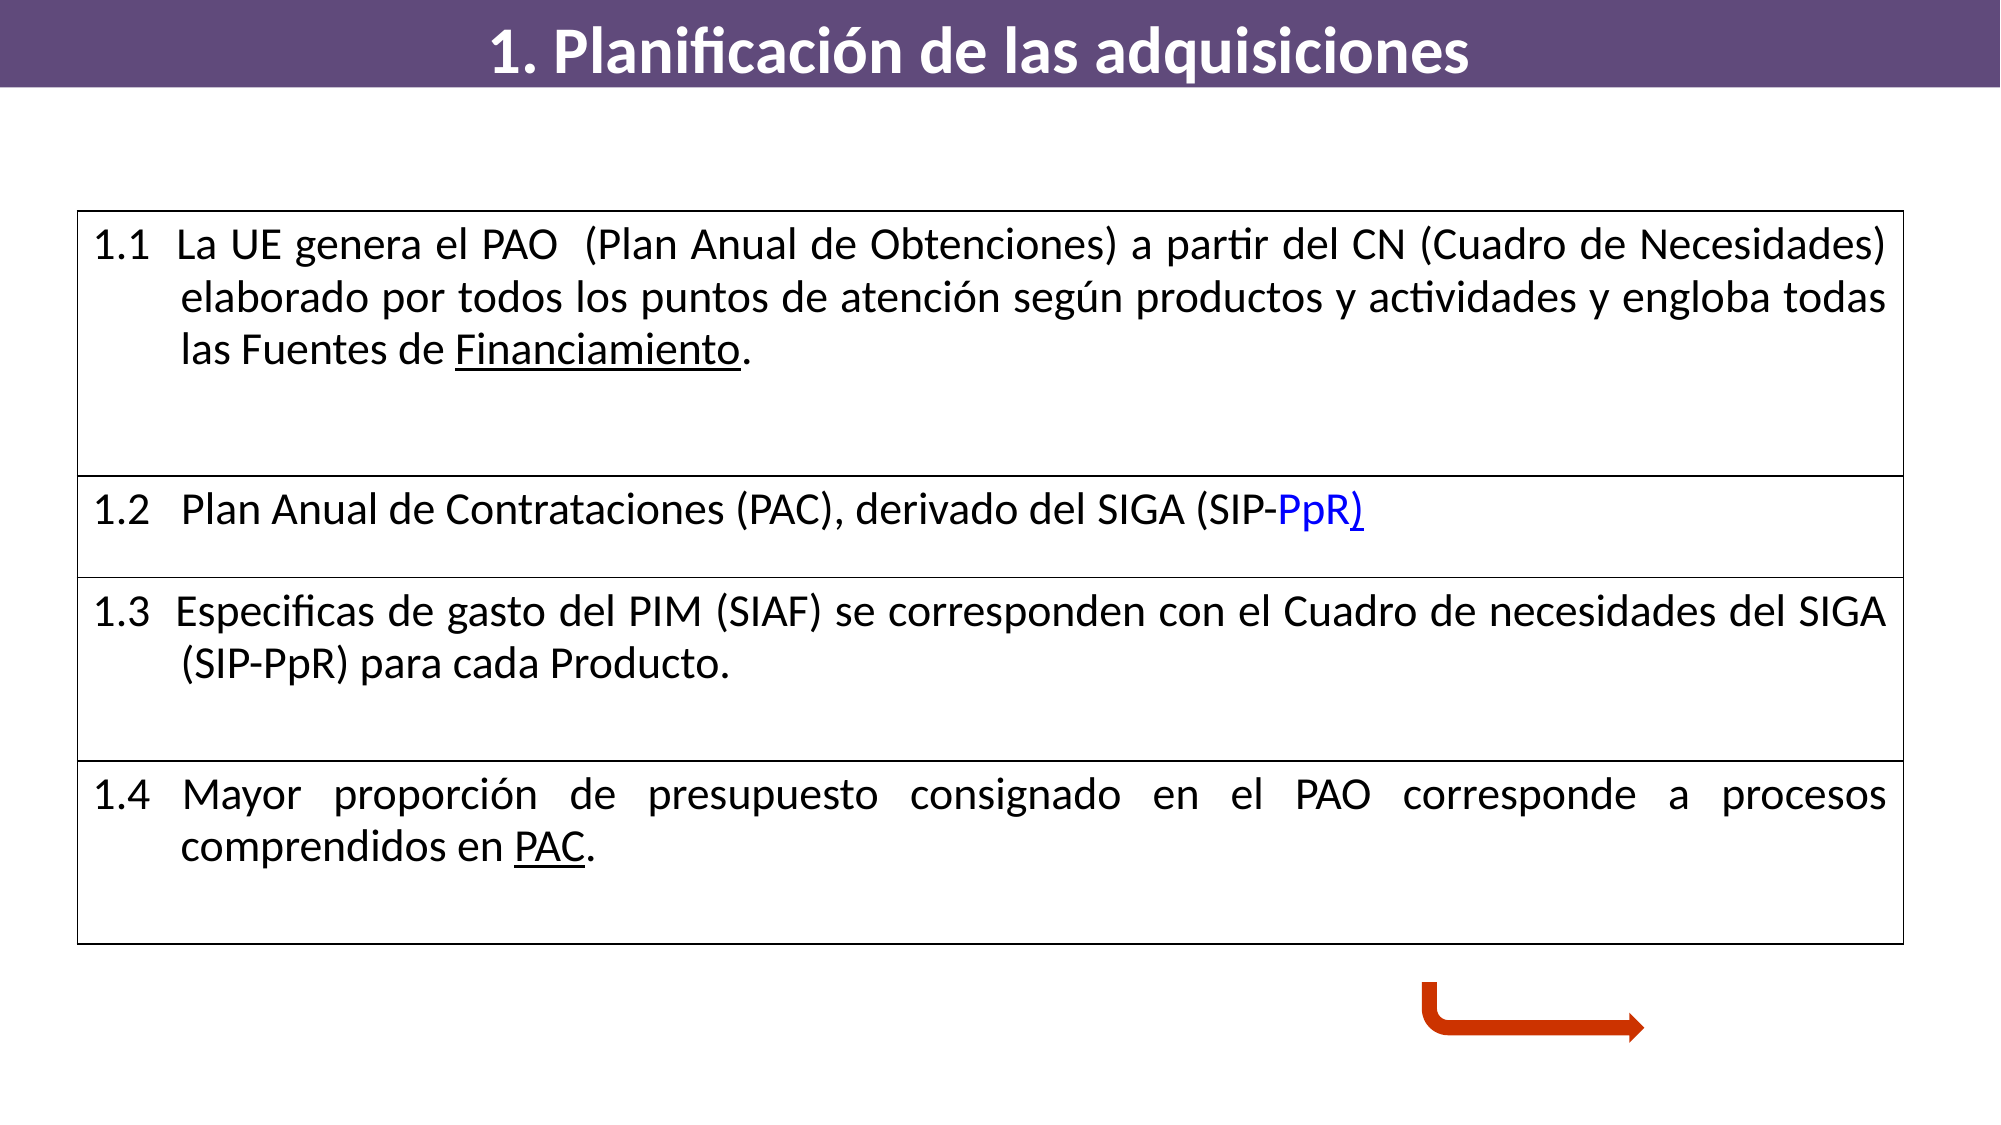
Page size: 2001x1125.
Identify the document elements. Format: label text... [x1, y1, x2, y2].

table_cell 1.4 Mayor proporción de presupuesto consignado en el PAO corresponde a procesos comprendidos en PAC. [78, 762, 1903, 943]
table_cell 1.2 Plan Anual de Contrataciones (PAC), derivado del SIGA (SIP-PpR) [78, 477, 1903, 577]
text_box [1421, 982, 1645, 1043]
table_header 1.1 La UE genera el PAO (Plan Anual de Obtenciones) a partir del CN (Cuadro de Necesidades) elaborado por todos los puntos de atención según productos y actividades y engloba todas las Fuentes de Financiamiento. [78, 212, 1903, 475]
text_box 1. Planificación de las adquisiciones [365, 0, 1609, 95]
table_cell 1.3 Especificas de gasto del PIM (SIAF) se corresponden con el Cuadro de necesidades del SIGA (SIP-PpR) para cada Producto. [78, 578, 1903, 760]
text_box [0, 0, 365, 88]
text_box [1609, 0, 2000, 88]
